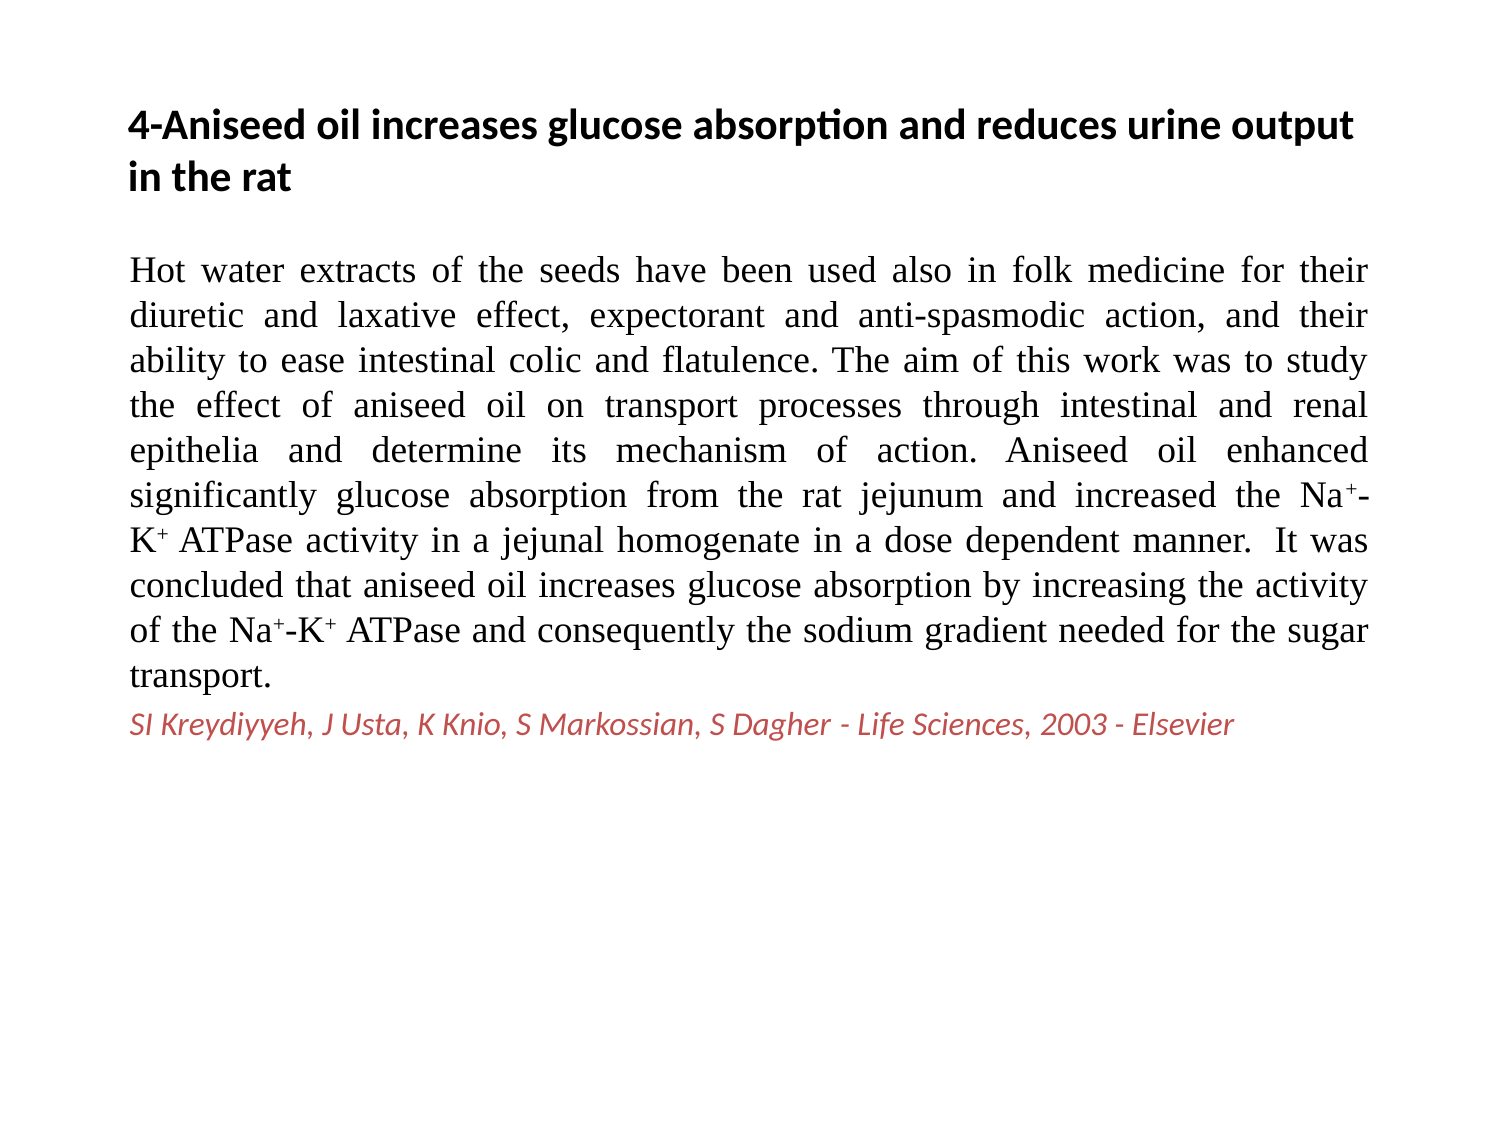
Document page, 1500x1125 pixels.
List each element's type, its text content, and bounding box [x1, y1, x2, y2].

list Hot water extracts of the seeds have been used also in folk medicine for their diuretic and laxative effect, expectorant and anti-spasmodic action, and their ability to ease intestinal colic and flatulence. The aim of this work was to study the effect of aniseed oil on transport processes through intestinal and renal epithelia and determine its mechanism of action. Aniseed oil enhanced significantly glucose absorption from the rat jejunum and increased the Na+-K+ ATPase activity in a jejunal homogenate in a dose dependent manner. It was concluded that aniseed oil increases glucose absorption by increasing the activity of the Na+-K+ ATPase and consequently the sodium gradient needed for the sugar transport. SI Kreydiyyeh, J Usta, K Knio, S Markossian, S Dagher - Life Sciences, 2003 - Elsevier [114, 237, 1386, 1050]
title 4-Aniseed oil increases glucose absorption and reduces urine output in the rat [112, 87, 1386, 261]
